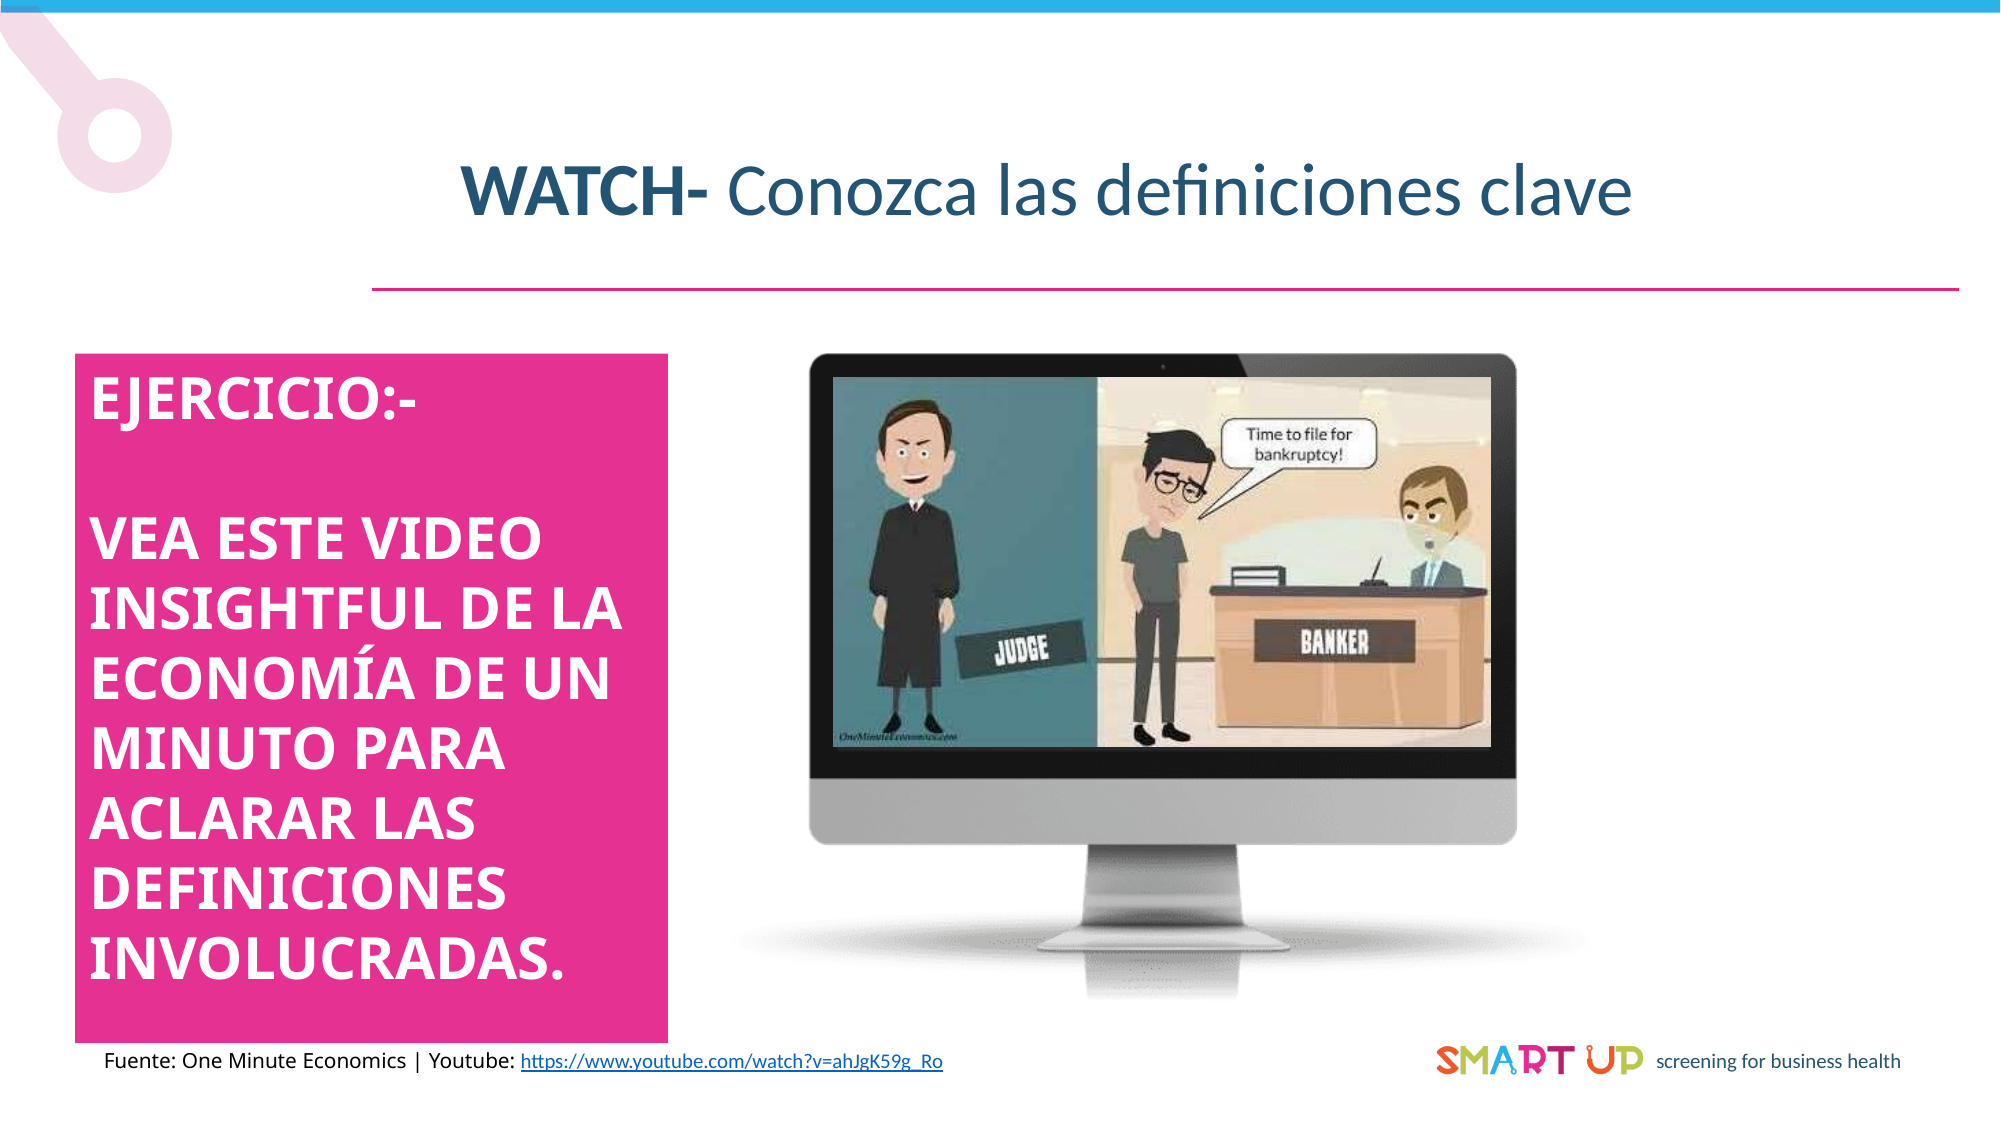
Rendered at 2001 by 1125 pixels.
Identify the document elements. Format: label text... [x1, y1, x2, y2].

picture [715, 269, 1643, 1078]
text_box Fuente: One Minute Economics | Youtube: https://www.youtube.com/watch?v=ahJgK59g_Ro [90, 1035, 1242, 1080]
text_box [832, 377, 1492, 748]
list WATCH- Conozca las definiciones clave [445, 143, 1898, 258]
picture [0, 6, 224, 218]
text_box EJERCICIO:- VEA ESTE VIDEO INSIGHTFUL DE LA ECONOMÍA DE UN MINUTO PARA ACLARAR LAS DEFINICIONES INVOLUCRADAS. [75, 353, 668, 1044]
